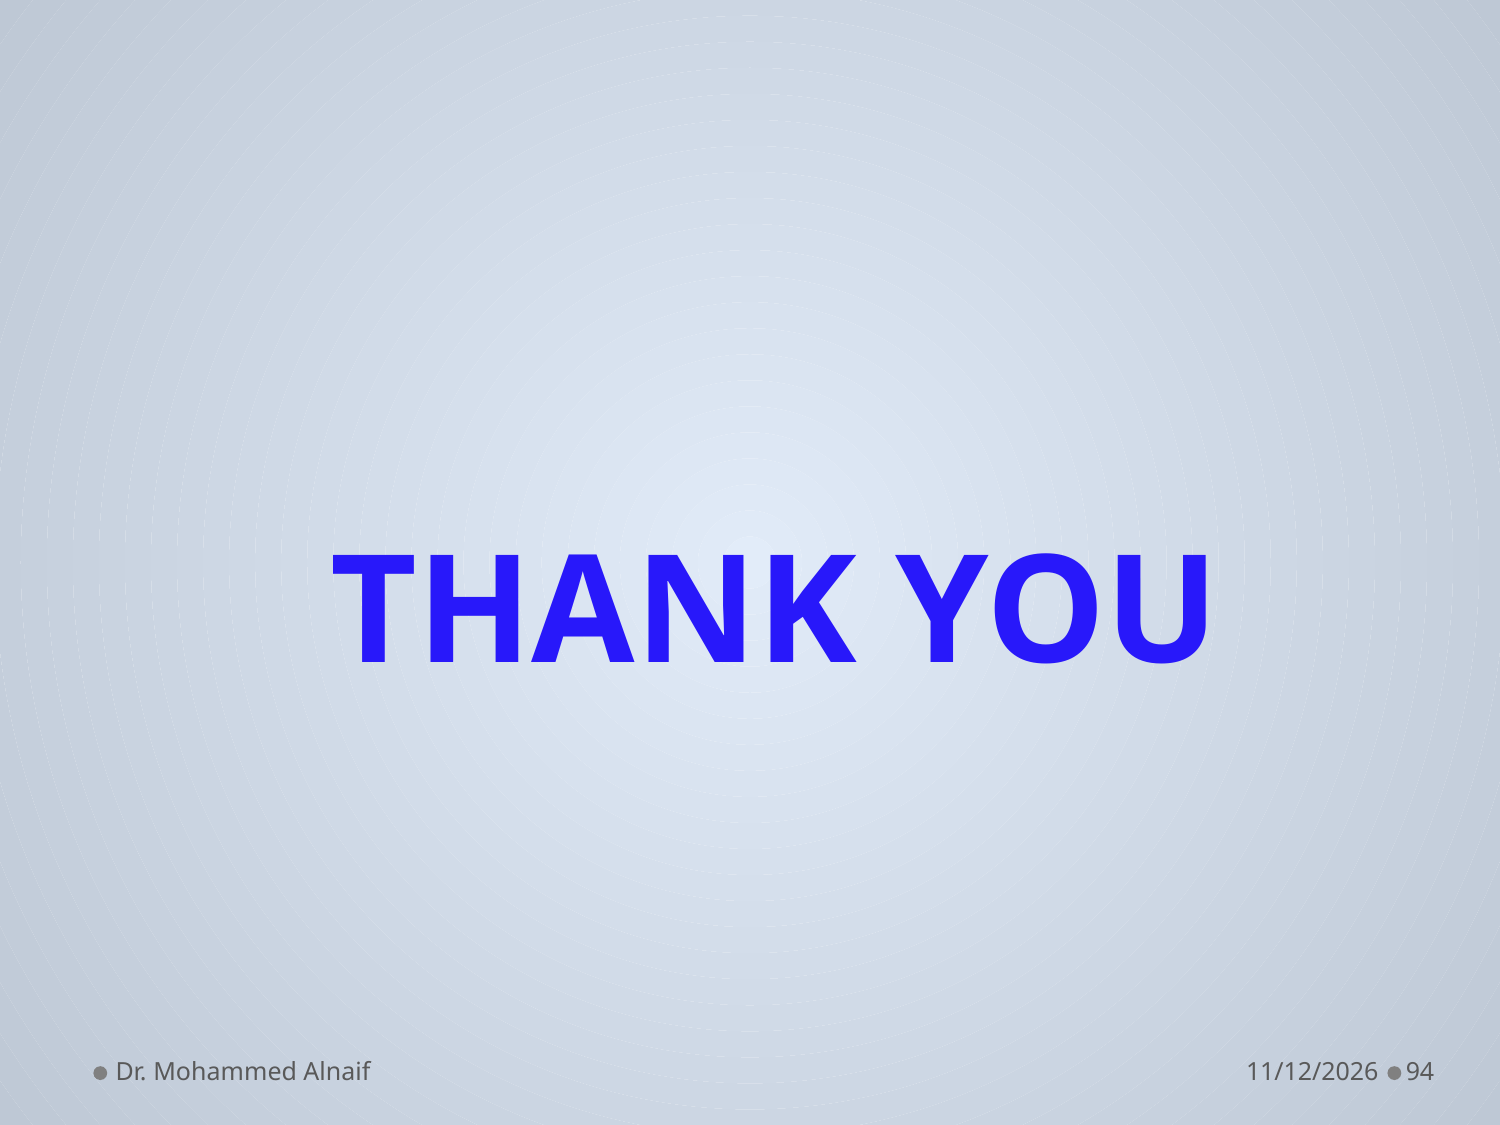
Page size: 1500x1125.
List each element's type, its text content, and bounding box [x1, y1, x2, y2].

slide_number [1043, 1042, 1386, 1103]
footer Dr. Mohammed Alnaif [108, 1042, 576, 1103]
title THANK YOU [99, 437, 1450, 700]
slide_number 94 [1401, 1042, 1494, 1103]
